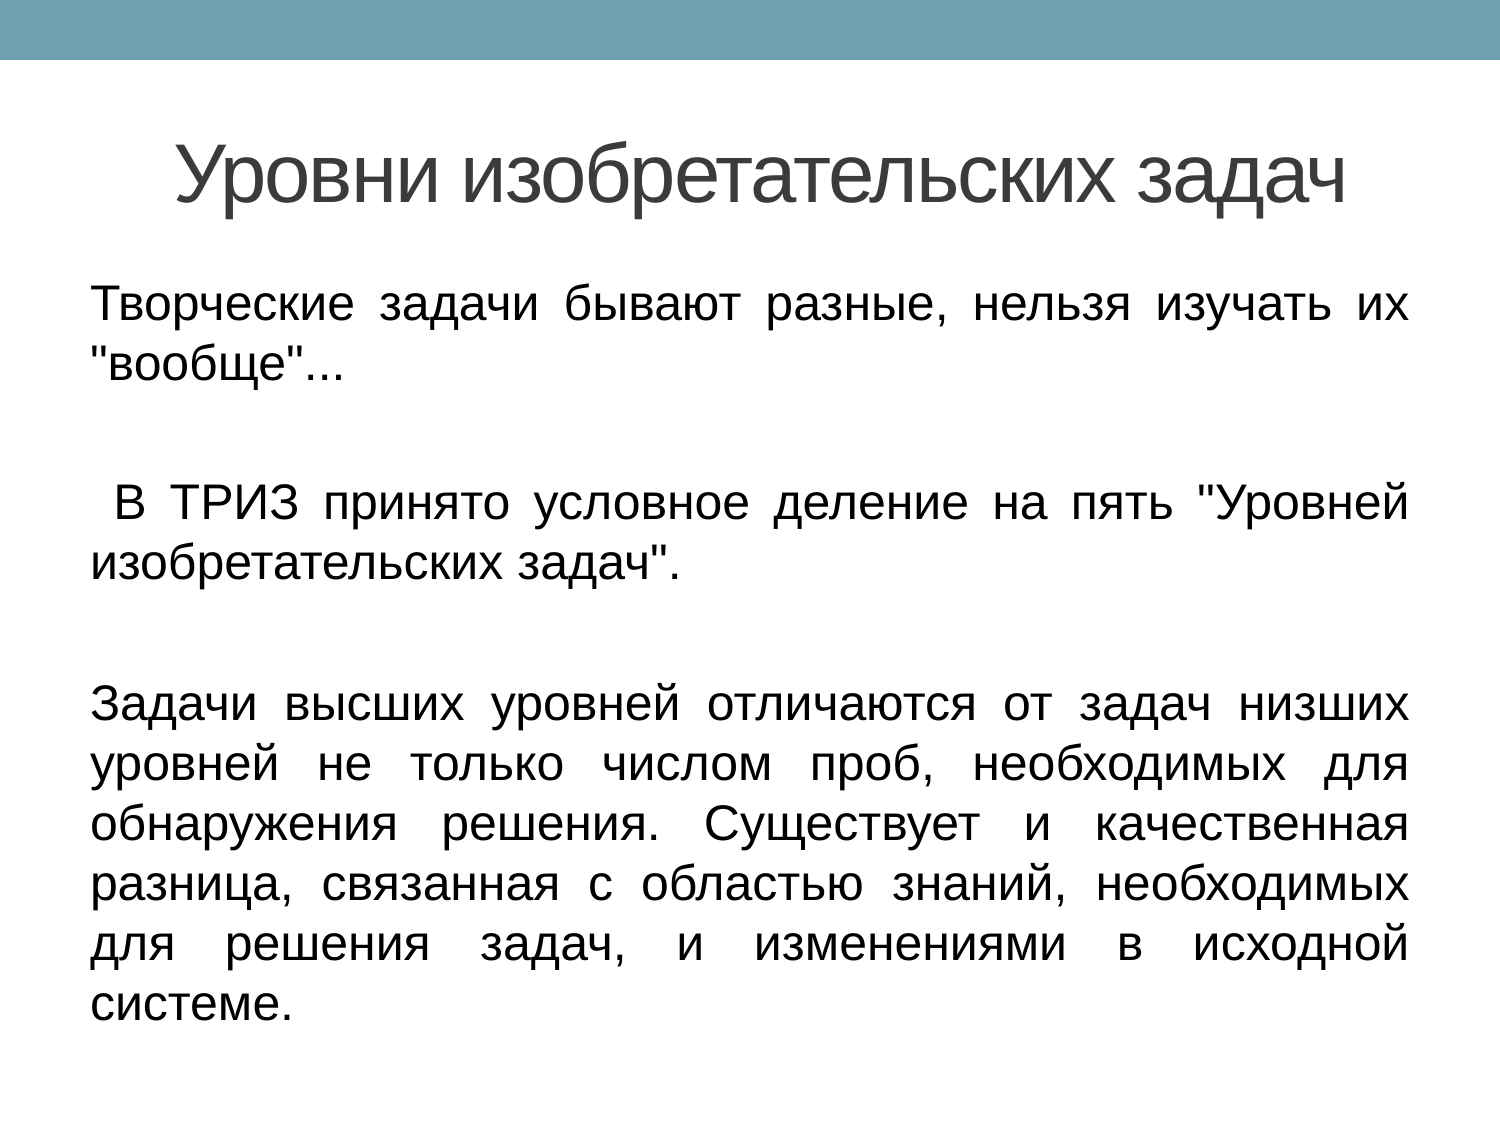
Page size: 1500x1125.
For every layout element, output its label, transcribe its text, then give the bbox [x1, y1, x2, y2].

title Уровни изобретательских задач [75, 87, 1425, 250]
list Творческие задачи бывают разные, нельзя изучать их "вообще"... В ТРИЗ принято условное деление на пять "Уровней изобретательских задач". Задачи высших уровней отличаются от задач низших уровней не только числом проб, необходимых для обнаружения решения. Существует и качественная разница, связанная с областью знаний, необходимых для решения задач, и изменениями в исходной системе. [75, 262, 1425, 1063]
